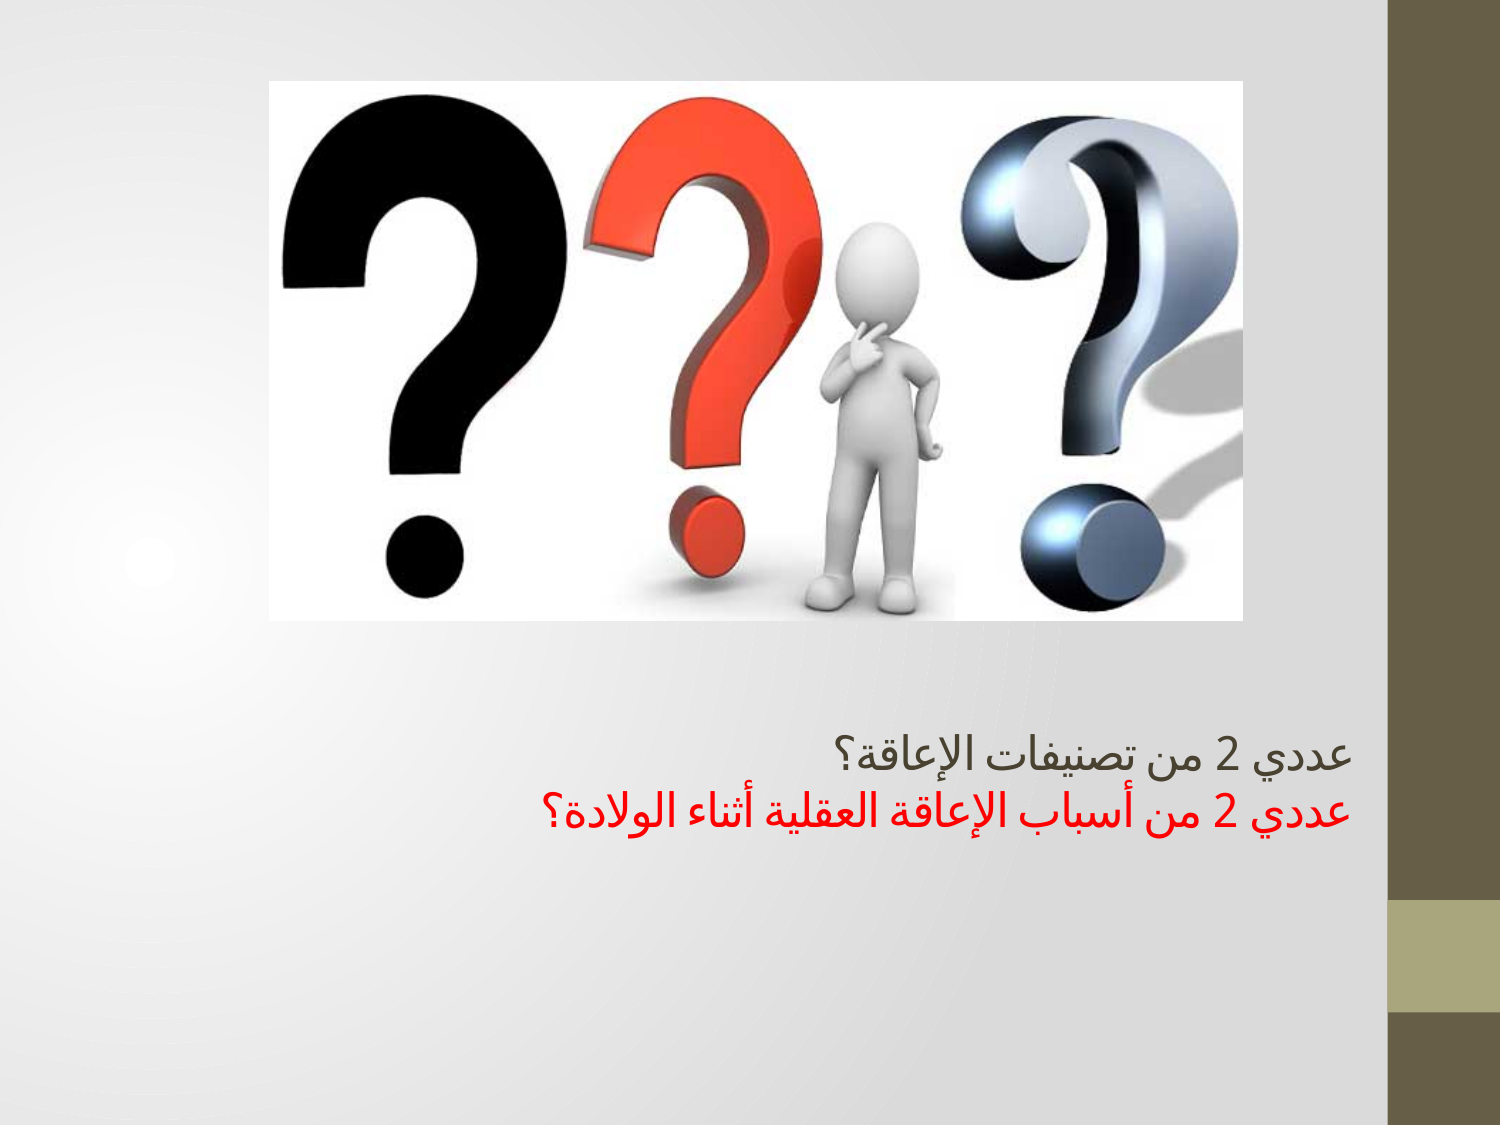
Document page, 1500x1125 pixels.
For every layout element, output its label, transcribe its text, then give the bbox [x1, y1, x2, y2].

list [268, 81, 1243, 622]
title عددي 2 من تصنيفات الإعاقة؟ عددي 2 من أسباب الإعاقة العقلية أثناء الولادة؟ [82, 714, 1432, 903]
